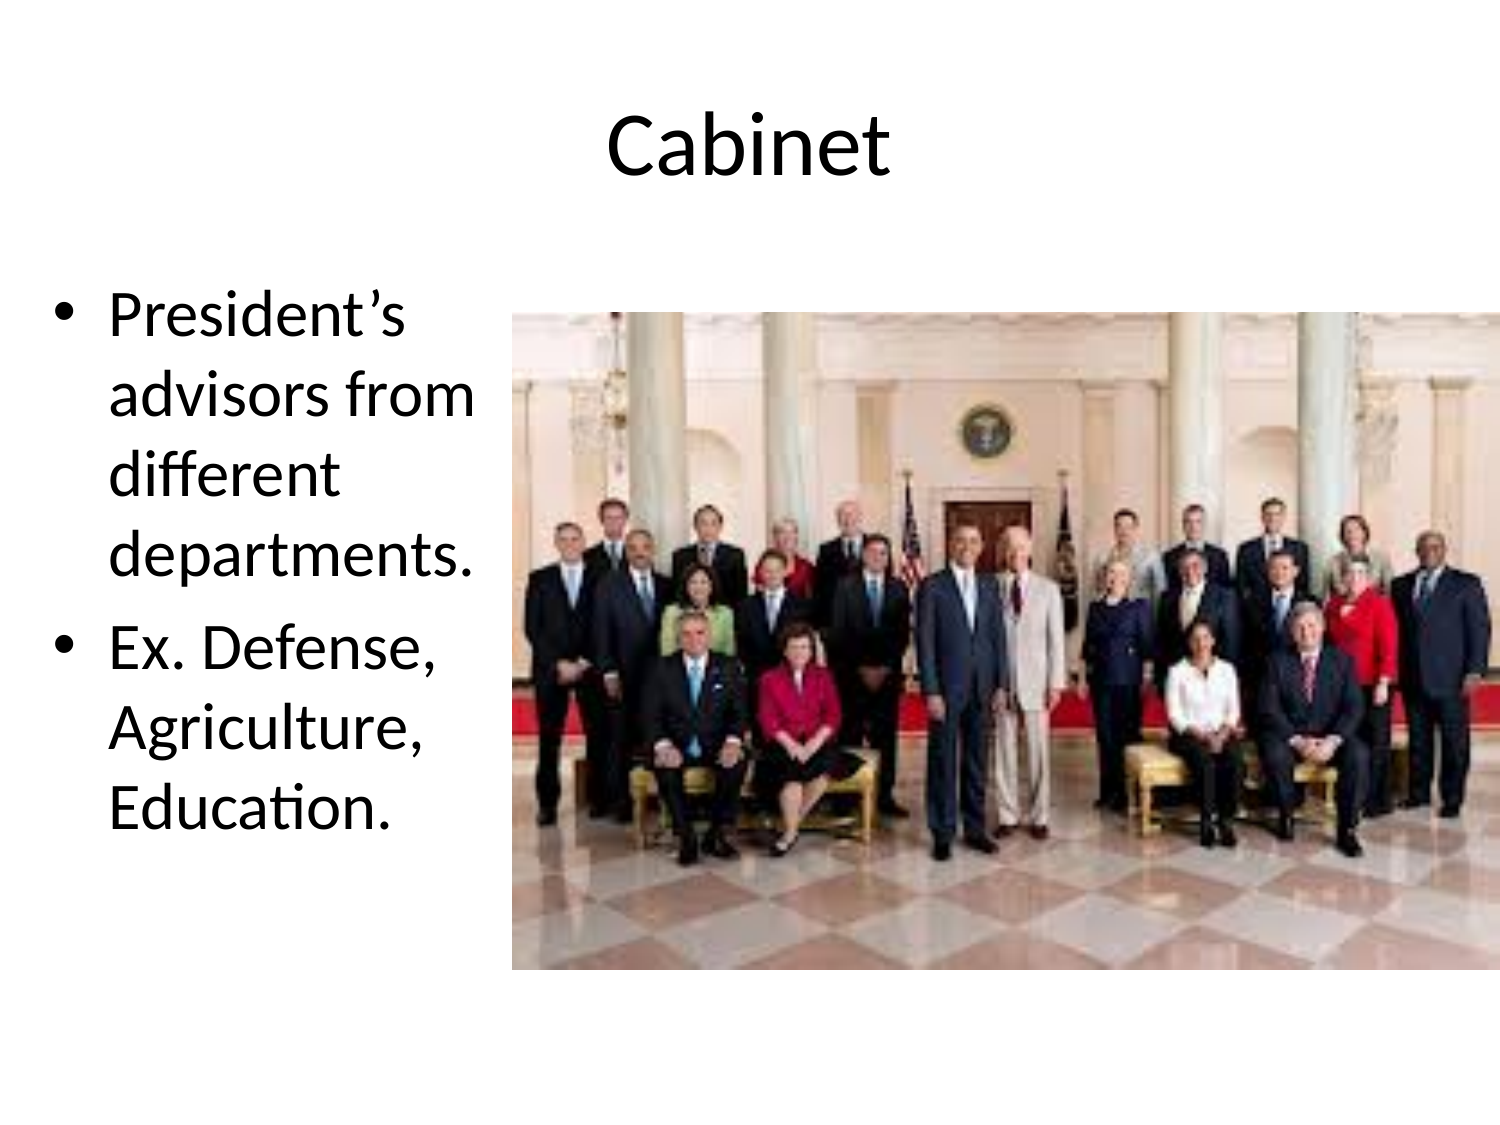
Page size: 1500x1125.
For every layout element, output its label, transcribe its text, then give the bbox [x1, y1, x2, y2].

list President’s advisors from different departments. Ex. Defense, Agriculture, Education. [37, 262, 513, 1005]
picture [512, 312, 1500, 970]
title Cabinet [75, 45, 1425, 233]
